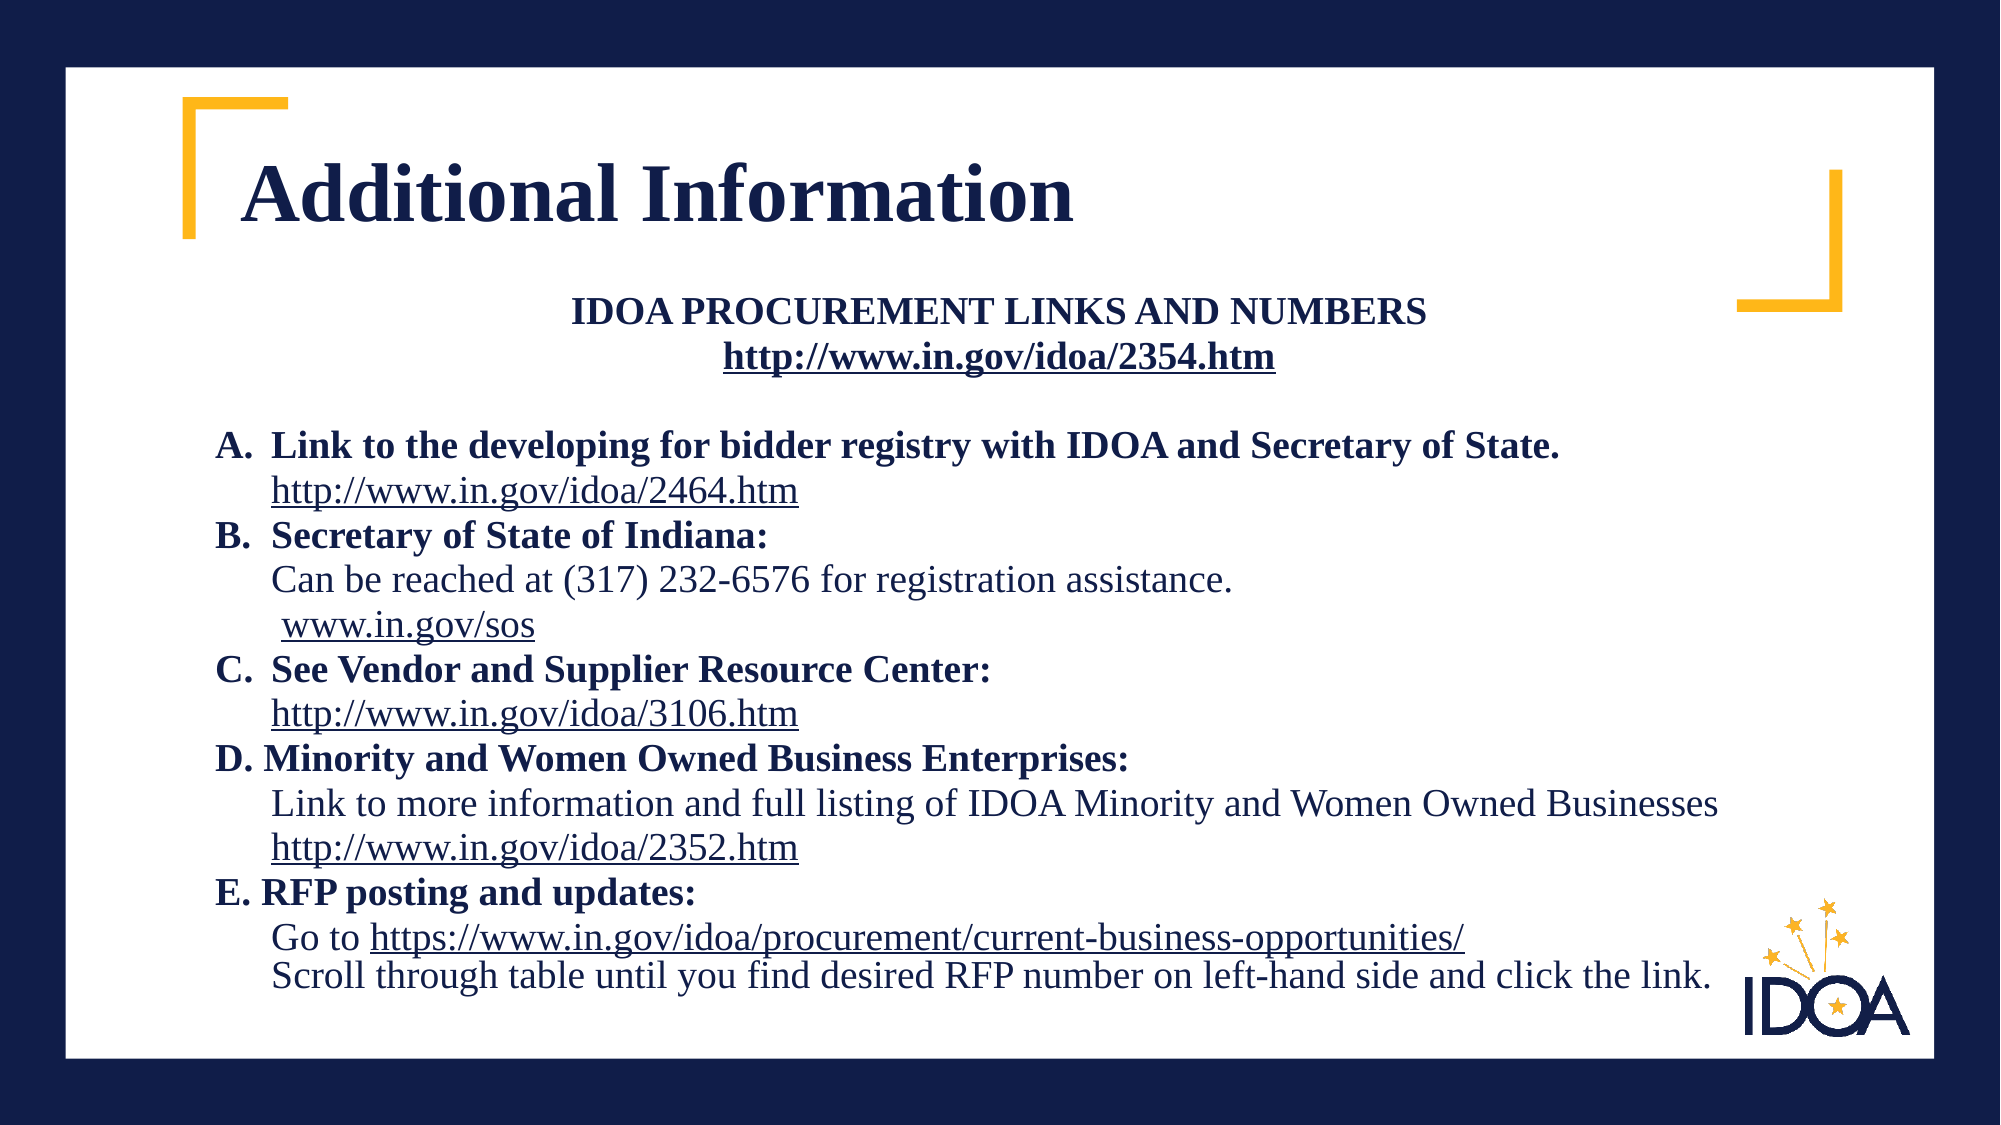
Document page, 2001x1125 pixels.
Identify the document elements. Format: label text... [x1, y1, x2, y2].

title Additional Information [225, 142, 1800, 279]
list IDOA PROCUREMENT LINKS AND NUMBERS http://www.in.gov/idoa/2354.htm A. Link to the developing for bidder registry with IDOA and Secretary of State. http://www.in.gov/idoa/2464.htm B. Secretary of State of Indiana: Can be reached at (317) 232-6576 for registration assistance. www.in.gov/sos C. See Vendor and Supplier Resource Center: http://www.in.gov/idoa/3106.htm D. Minority and Women Owned Business Enterprises: Link to more information and full listing of IDOA Minority and Women Owned Businesses http://www.in.gov/idoa/2352.htm E. RFP posting and updates: Go to https://www.in.gov/idoa/procurement/current-business-opportunities/ Scroll through table until you find desired RFP number on left-hand side and click the link. [200, 287, 1799, 1045]
picture [1702, 857, 1959, 1114]
